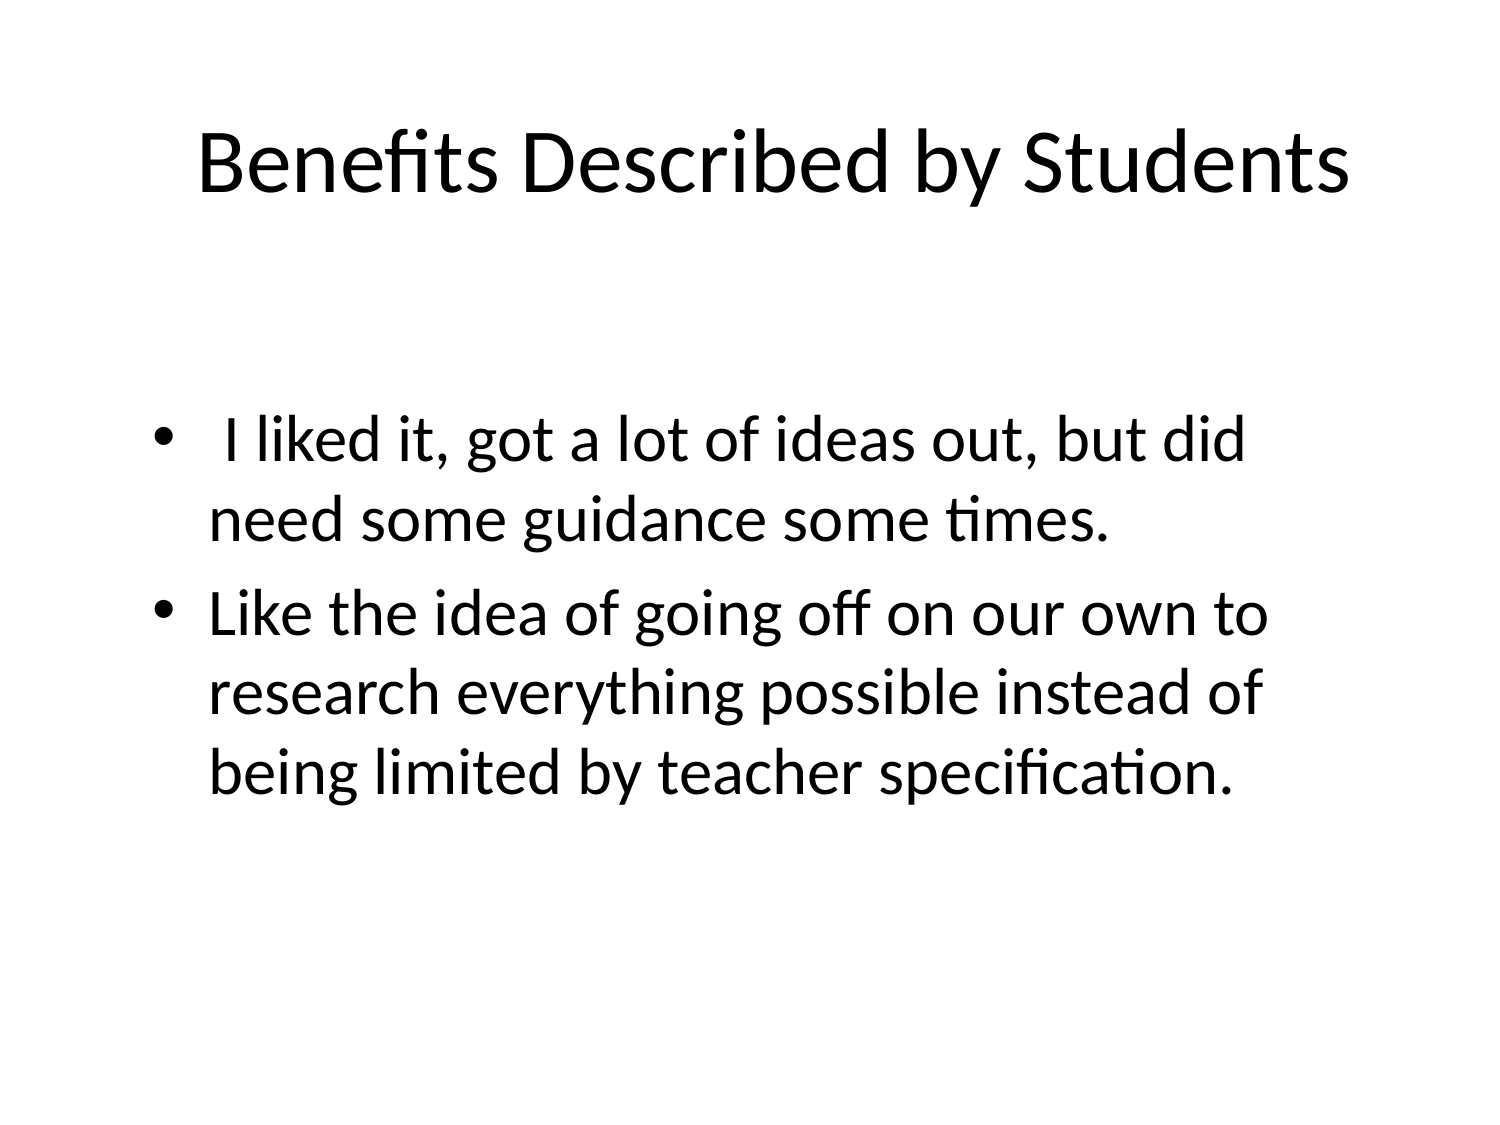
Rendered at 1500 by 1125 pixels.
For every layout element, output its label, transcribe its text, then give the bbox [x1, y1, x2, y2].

list I liked it, got a lot of ideas out, but did need some guidance some times. Like the idea of going off on our own to research everything possible instead of being limited by teacher specification. [137, 387, 1400, 938]
title Benefits Described by Students [125, 62, 1425, 250]
